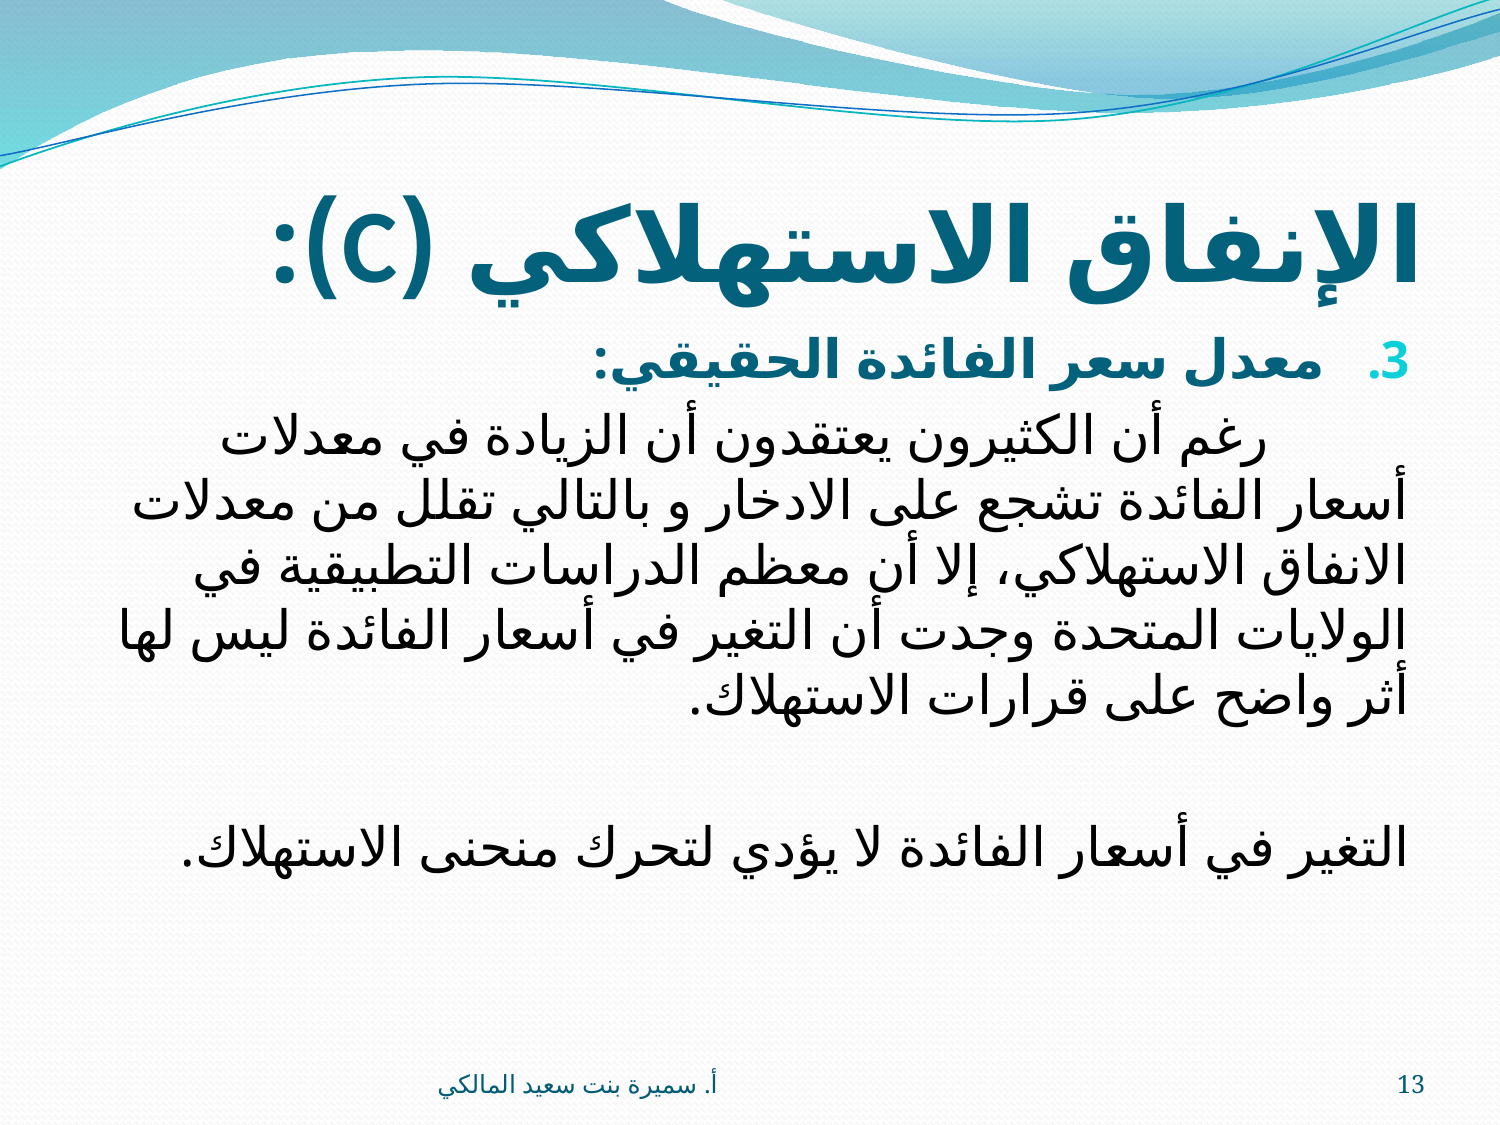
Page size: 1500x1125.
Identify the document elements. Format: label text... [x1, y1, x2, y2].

footer أ. سميرة بنت سعيد المالكي [437, 1042, 988, 1103]
slide_number 13 [1299, 1042, 1425, 1103]
list معدل سعر الفائدة الحقيقي: رغم أن الكثيرون يعتقدون أن الزيادة في معدلات أسعار الفائدة تشجع على الادخار و بالتالي تقلل من معدلات الانفاق الاستهلاكي، إلا أن معظم الدراسات التطبيقية في الولايات المتحدة وجدت أن التغير في أسعار الفائدة ليس لها أثر واضح على قرارات الاستهلاك. التغير في أسعار الفائدة لا يؤدي لتحرك منحنى الاستهلاك. [75, 317, 1425, 1038]
title الإنفاق الاستهلاكي (C): [75, 115, 1425, 303]
